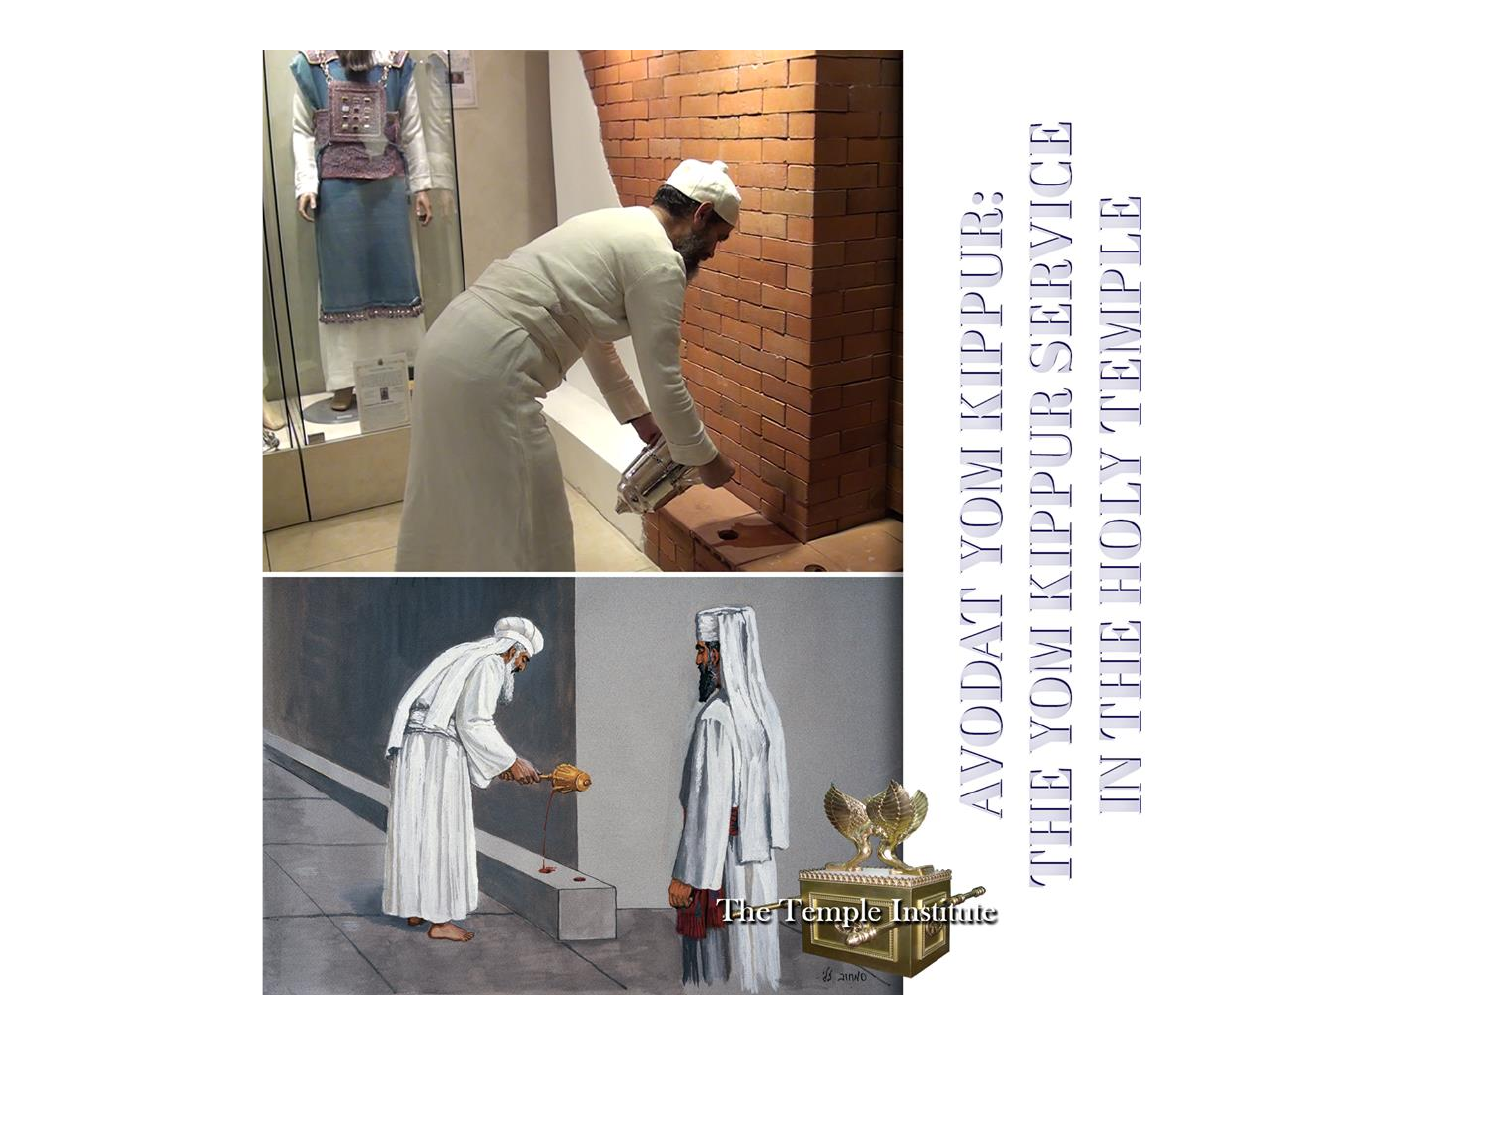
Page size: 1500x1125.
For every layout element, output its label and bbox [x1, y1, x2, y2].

picture [262, 49, 1163, 996]
